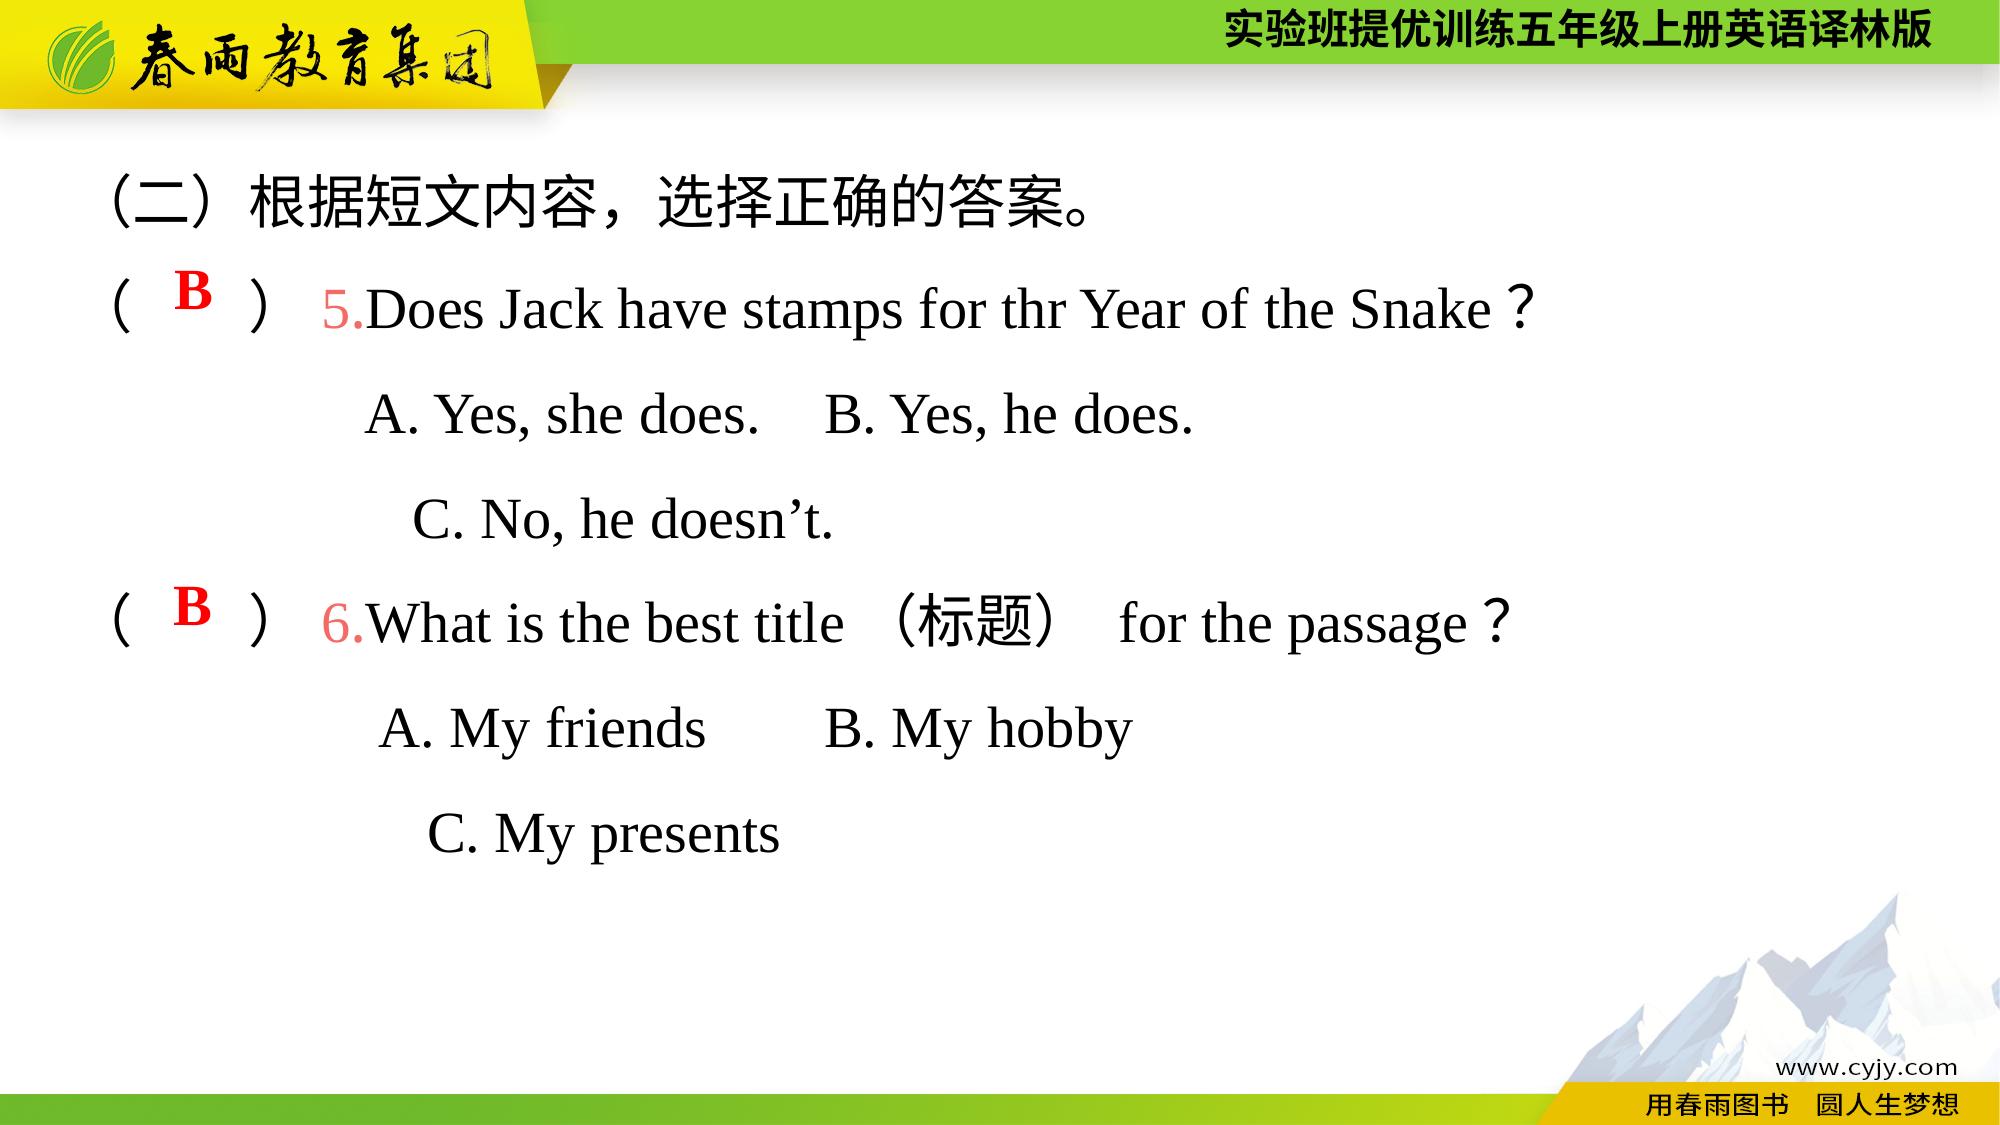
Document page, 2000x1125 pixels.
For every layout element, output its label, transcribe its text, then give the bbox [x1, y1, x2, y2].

picture [0, 0, 2000, 1125]
list （二）根据短文内容，选择正确的答案。 （ ）5.Does Jack have stamps for thr Year of the Snake？ A. Yes, she does. B. Yes, he does. C. No, he doesn’t. （ ）6.What is the best title（标题） for the passage？ A. My friends B. My hobby C. My presents [59, 122, 1944, 880]
text_box B [160, 243, 229, 329]
text_box B [158, 559, 228, 645]
